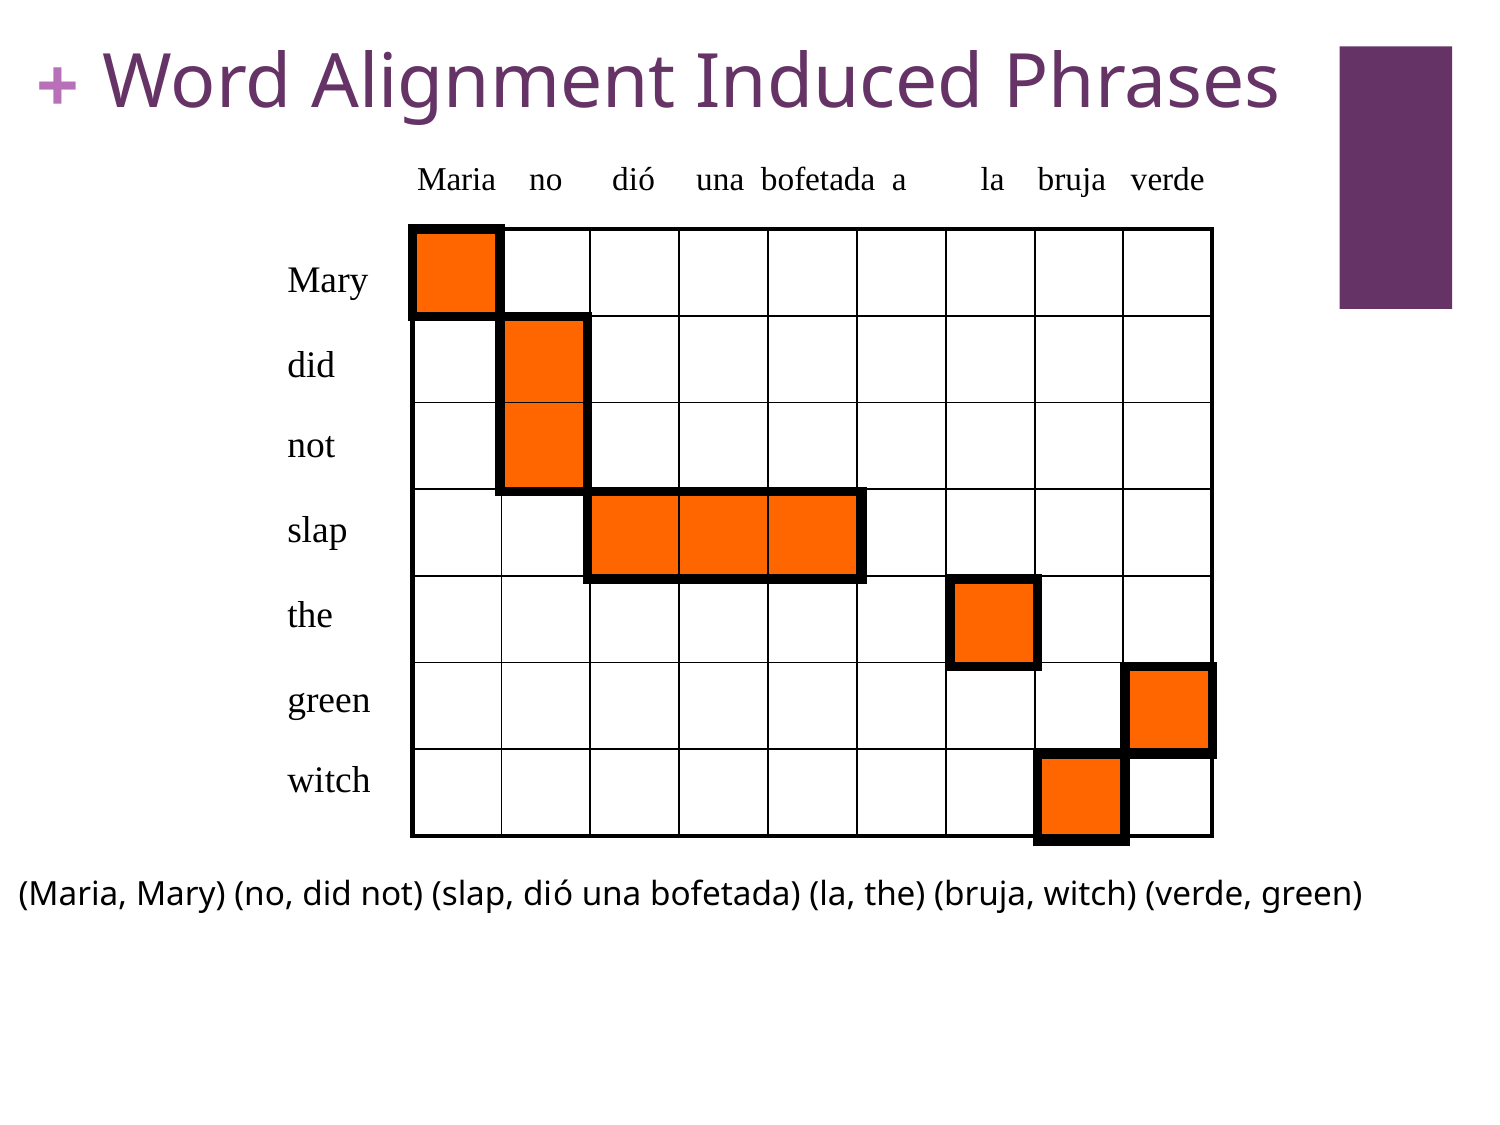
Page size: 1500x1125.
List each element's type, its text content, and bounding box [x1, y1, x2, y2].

table_cell [680, 403, 767, 488]
table_cell [1125, 755, 1210, 834]
table_header [947, 231, 1034, 315]
table_cell [502, 663, 589, 748]
table_cell [680, 663, 767, 748]
table_cell [858, 750, 945, 834]
table_cell [1124, 490, 1210, 575]
table_cell [947, 663, 1034, 748]
table_cell [1036, 490, 1122, 575]
table_cell [680, 580, 767, 662]
table_header [502, 231, 589, 315]
table_cell [947, 490, 1034, 575]
table_cell [1124, 577, 1210, 662]
table_cell [680, 750, 767, 834]
table_cell [1036, 317, 1122, 402]
text_box [1037, 754, 1125, 842]
table_cell [591, 750, 678, 834]
table_cell [769, 663, 856, 748]
table_cell [1036, 750, 1122, 834]
table_header [1036, 231, 1122, 315]
table_cell [1036, 663, 1122, 748]
table_cell [769, 317, 856, 402]
table_cell [591, 317, 678, 402]
text_box [949, 579, 1038, 667]
table_cell [858, 490, 945, 575]
table_cell [858, 317, 945, 402]
table_cell [947, 750, 1034, 834]
table_cell [415, 317, 499, 402]
text_box [412, 229, 500, 317]
text_box (Maria, Mary) (no, did not) (slap, dió una bofetada) (la, the) (bruja, witch) (verde, green) [3, 864, 1379, 919]
table_cell [415, 577, 501, 662]
table_cell [769, 750, 856, 834]
table_header [591, 231, 678, 315]
table_cell [769, 403, 856, 488]
text_box [1124, 666, 1213, 755]
table_cell [858, 403, 945, 488]
table_cell [502, 750, 589, 834]
table_cell [502, 577, 589, 662]
table_cell [1036, 577, 1122, 662]
table_cell [591, 580, 678, 662]
table_cell [1036, 403, 1122, 488]
text_box [499, 316, 588, 492]
table_cell [591, 663, 678, 748]
text_box Mary did not slap the green witch [272, 247, 386, 808]
table_cell [947, 403, 1034, 488]
text_box [587, 491, 863, 580]
table_cell [415, 490, 501, 575]
table_cell [415, 750, 501, 834]
table_cell [1124, 403, 1210, 488]
table_cell [947, 317, 1034, 402]
table_cell [858, 663, 945, 748]
table_header [680, 231, 767, 315]
table_cell [502, 492, 587, 575]
table_cell [591, 403, 678, 488]
table_cell [415, 403, 499, 488]
table_header [858, 231, 945, 315]
table_cell [1124, 317, 1210, 402]
table_cell [680, 317, 767, 402]
table_cell [858, 577, 945, 662]
table_header [1124, 231, 1210, 315]
table_cell [415, 663, 501, 748]
title Word Alignment Induced Phrases [87, 24, 1438, 213]
table_cell [769, 580, 856, 662]
table_header [769, 231, 856, 315]
